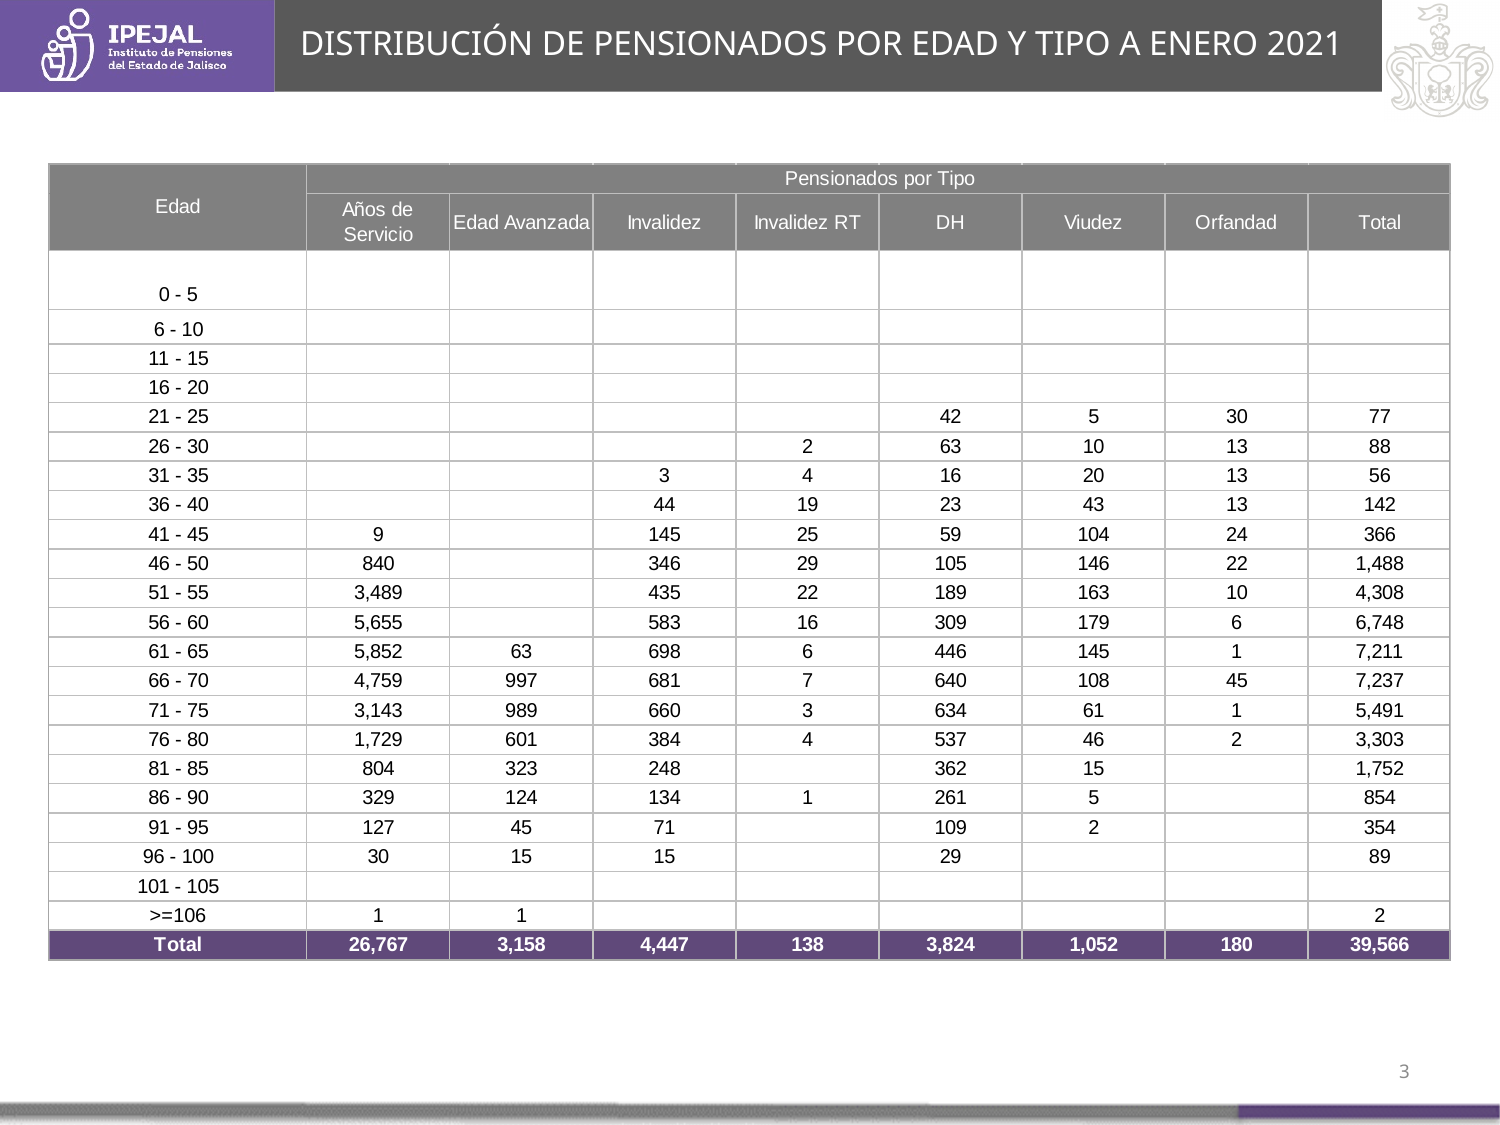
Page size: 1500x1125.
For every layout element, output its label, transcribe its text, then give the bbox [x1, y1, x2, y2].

picture [0, 1096, 1500, 1125]
picture [47, 163, 1452, 962]
slide_number 3 [1074, 1042, 1425, 1103]
text_box DISTRIBUCIÓN DE PENSIONADOS POR EDAD Y TIPO A ENERO 2021 [285, 19, 1500, 74]
picture [0, 0, 275, 92]
